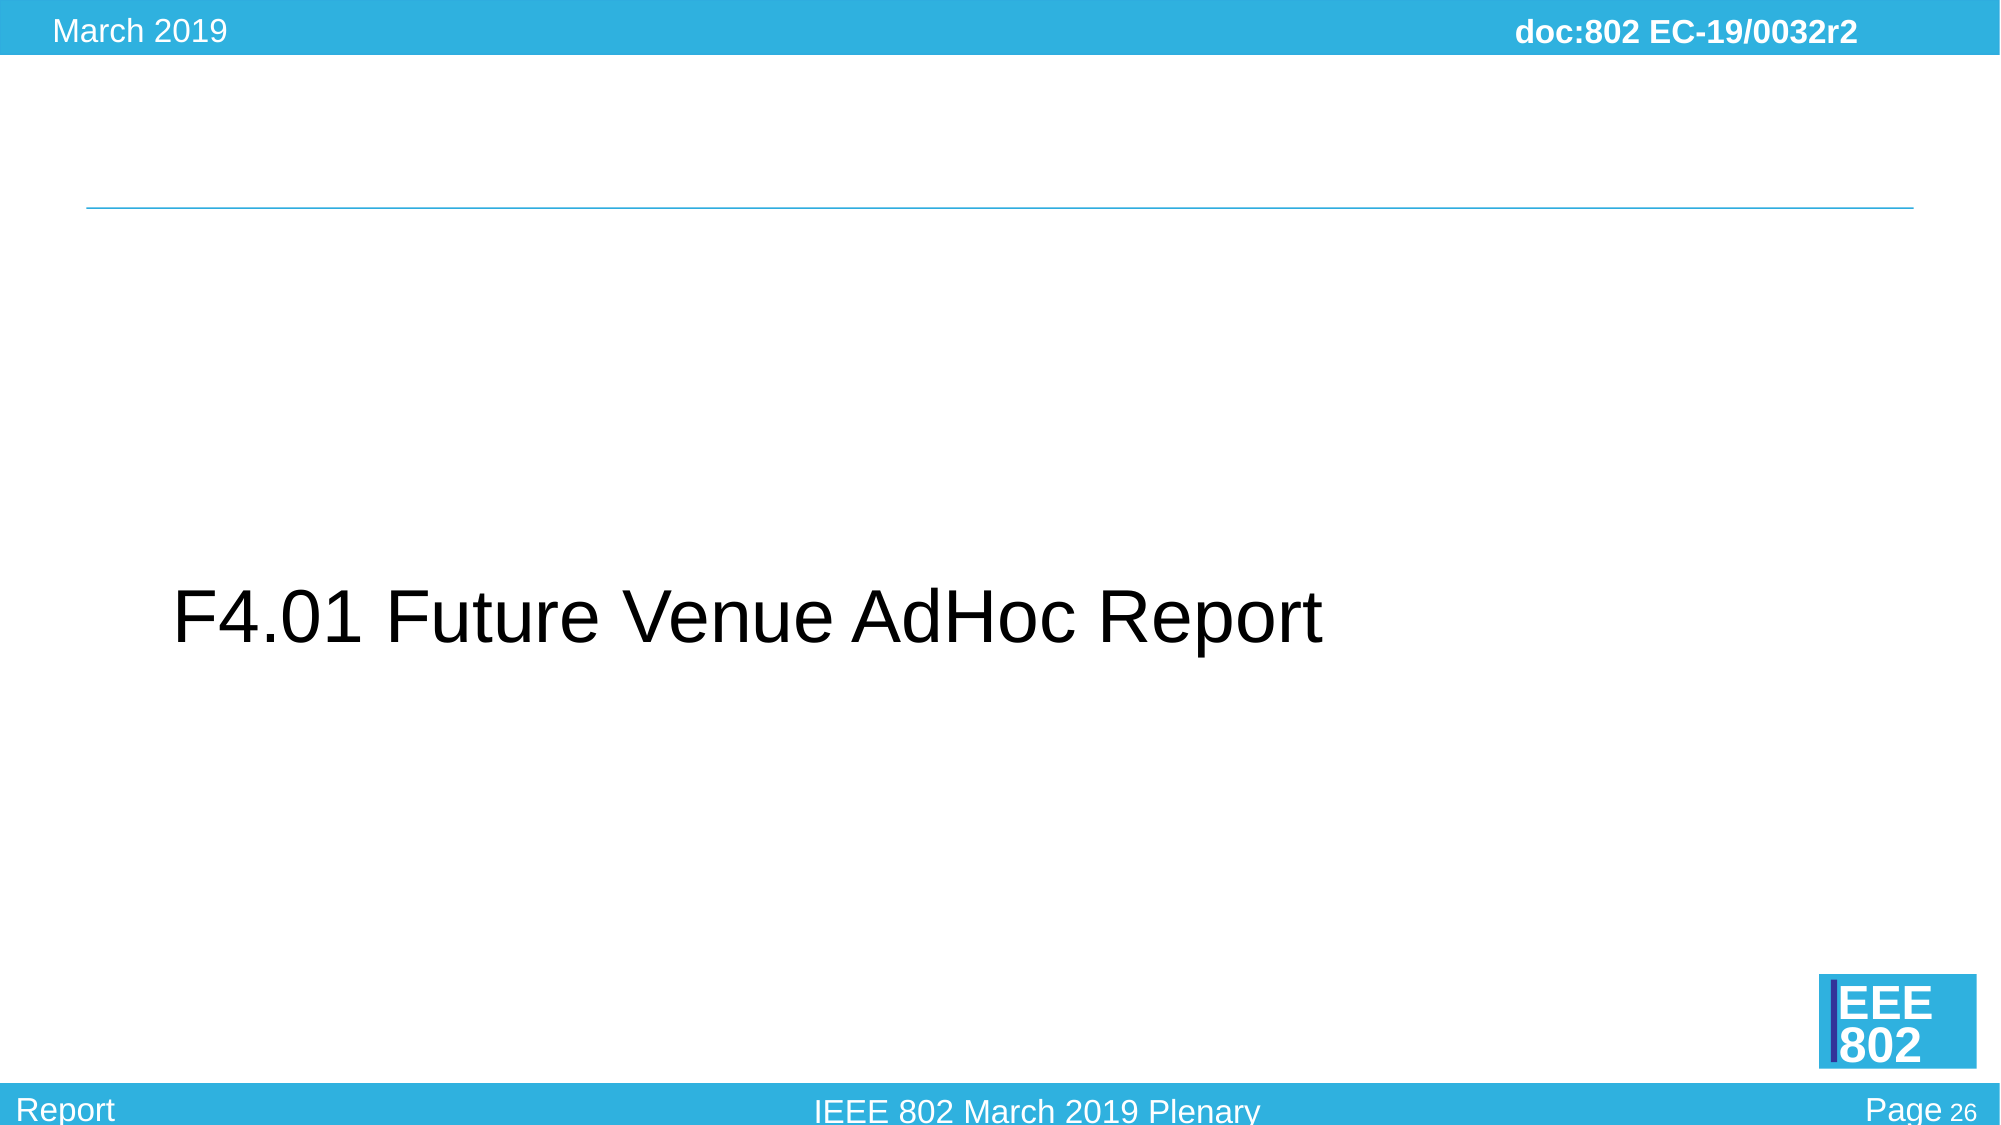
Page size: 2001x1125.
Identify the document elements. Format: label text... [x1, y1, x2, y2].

list F4.01 Future Venue AdHoc Report [157, 476, 1858, 723]
